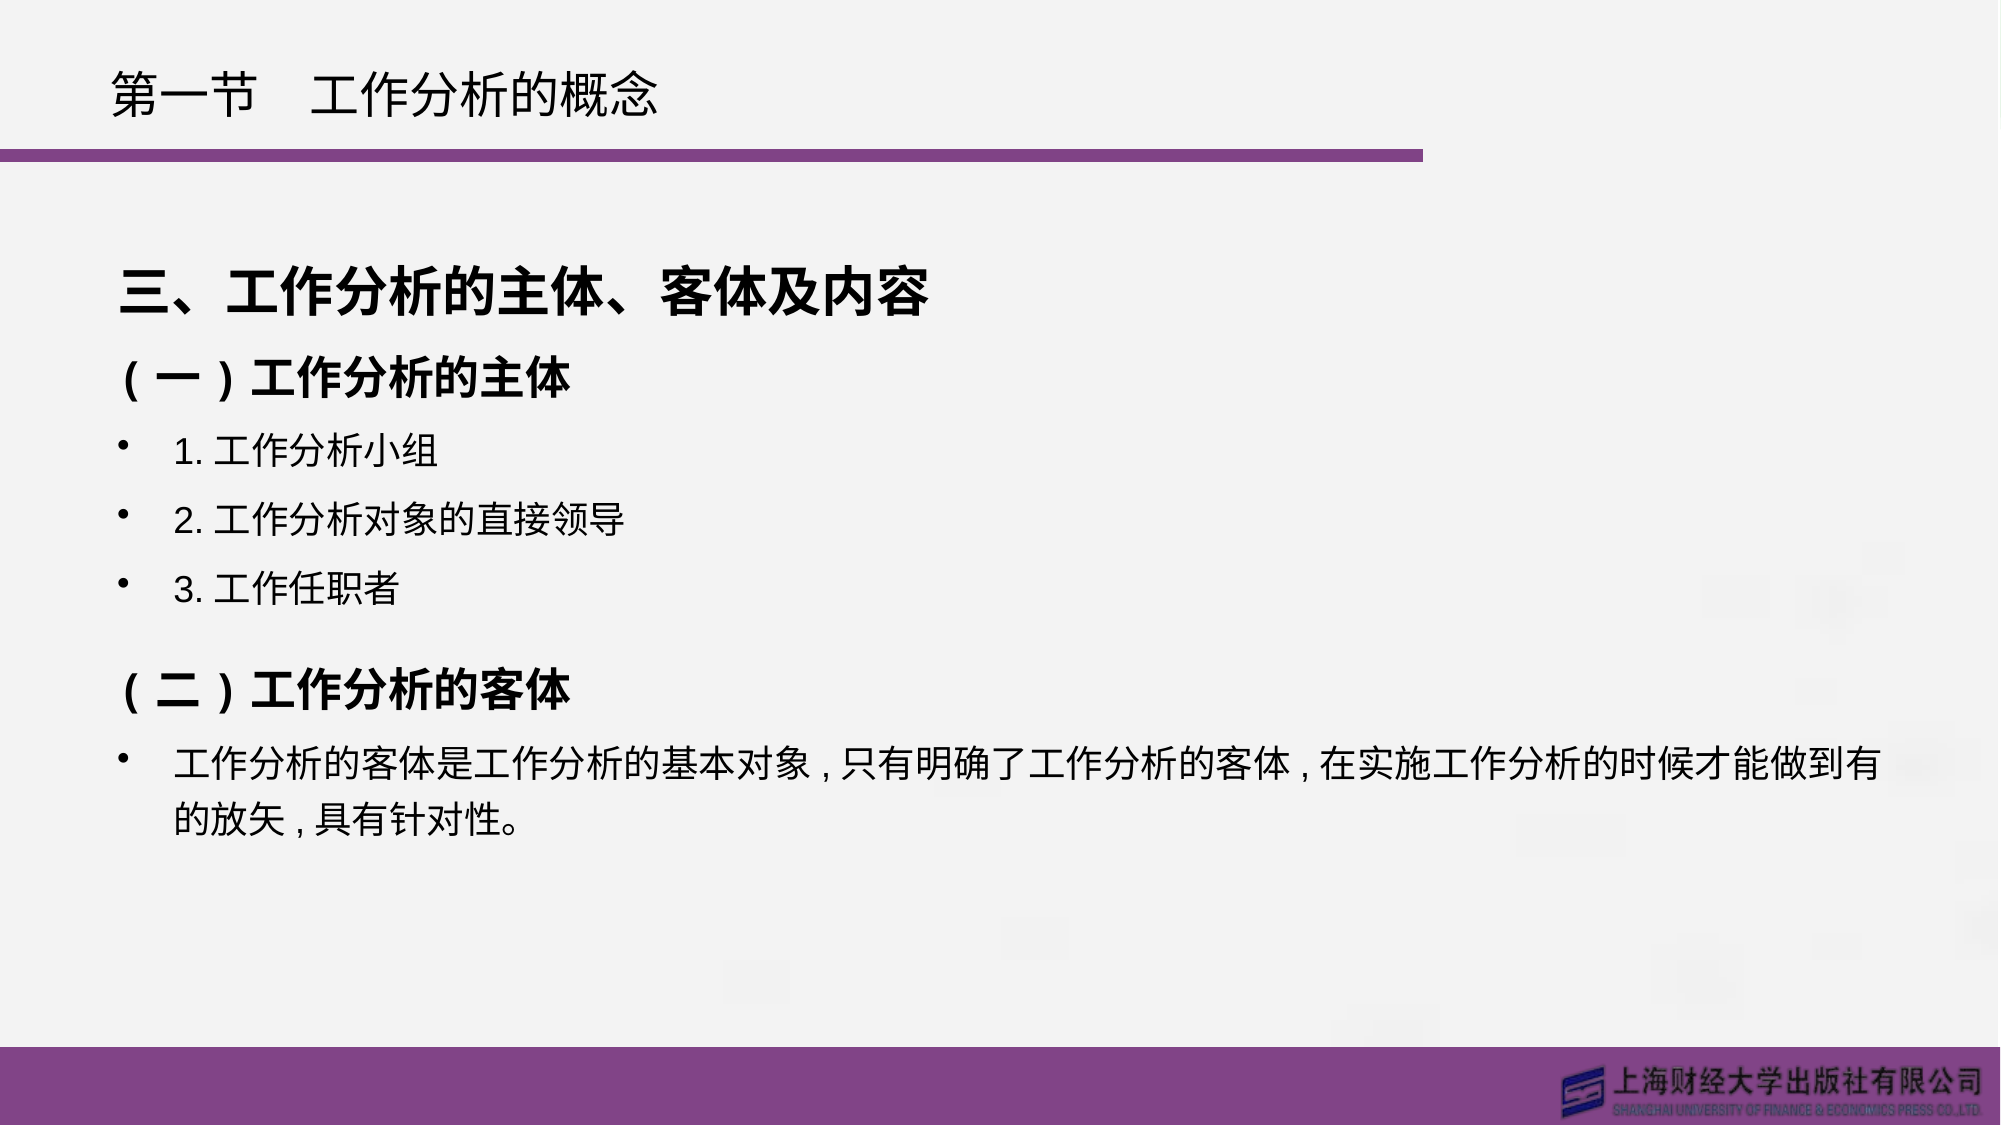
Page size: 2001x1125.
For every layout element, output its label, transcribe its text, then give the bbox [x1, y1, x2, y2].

list 三、工作分析的主体、客体及内容 (一)工作分析的主体 1.工作分析小组 2.工作分析对象的直接领导 3.工作任职者 (二)工作分析的客体 工作分析的客体是工作分析的基本对象,只有明确了工作分析的客体,在实施工作分析的时候才能做到有的放矢,具有针对性。 [102, 233, 1898, 1032]
title 第一节 工作分析的概念 [94, 42, 1451, 146]
picture [0, 0, 2001, 1125]
